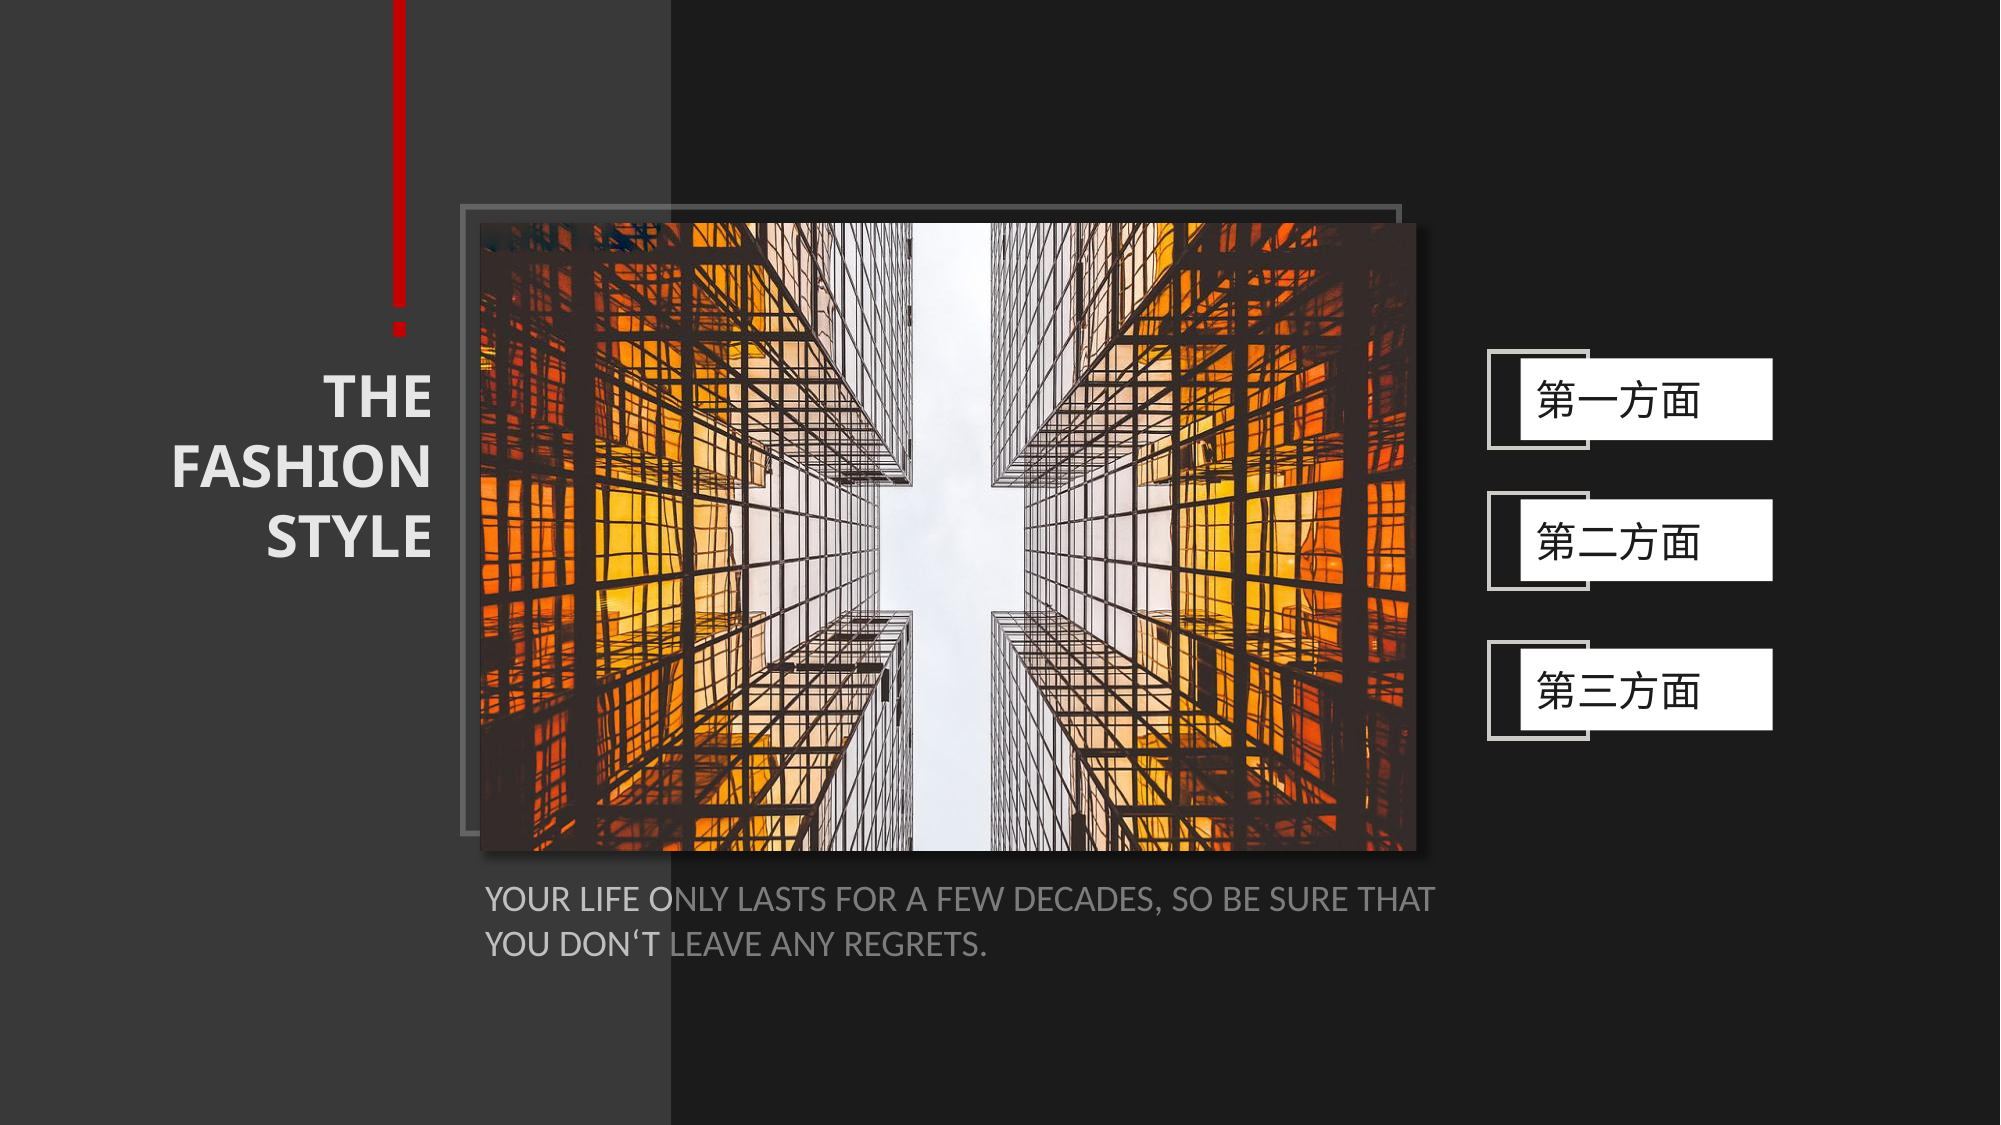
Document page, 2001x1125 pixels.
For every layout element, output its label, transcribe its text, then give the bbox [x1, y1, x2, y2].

text_box [479, 223, 1417, 852]
text_box [392, 321, 407, 338]
text_box [0, 0, 672, 1125]
text_box [462, 206, 1400, 835]
text_box [672, 0, 2000, 1125]
text_box [1488, 492, 1589, 590]
text_box [1488, 641, 1589, 740]
text_box 第一方面 [1520, 357, 1774, 441]
text_box 第三方面 [1520, 648, 1774, 731]
text_box 第二方面 [1520, 498, 1774, 582]
text_box YOUR LIFE ONLY LASTS FOR A FEW DECADES, SO BE SURE THAT YOU DON‘T LEAVE ANY REGRETS. [470, 866, 1471, 972]
text_box THE FASHION STYLE [154, 351, 449, 577]
text_box [392, 0, 407, 308]
text_box [1488, 351, 1589, 449]
